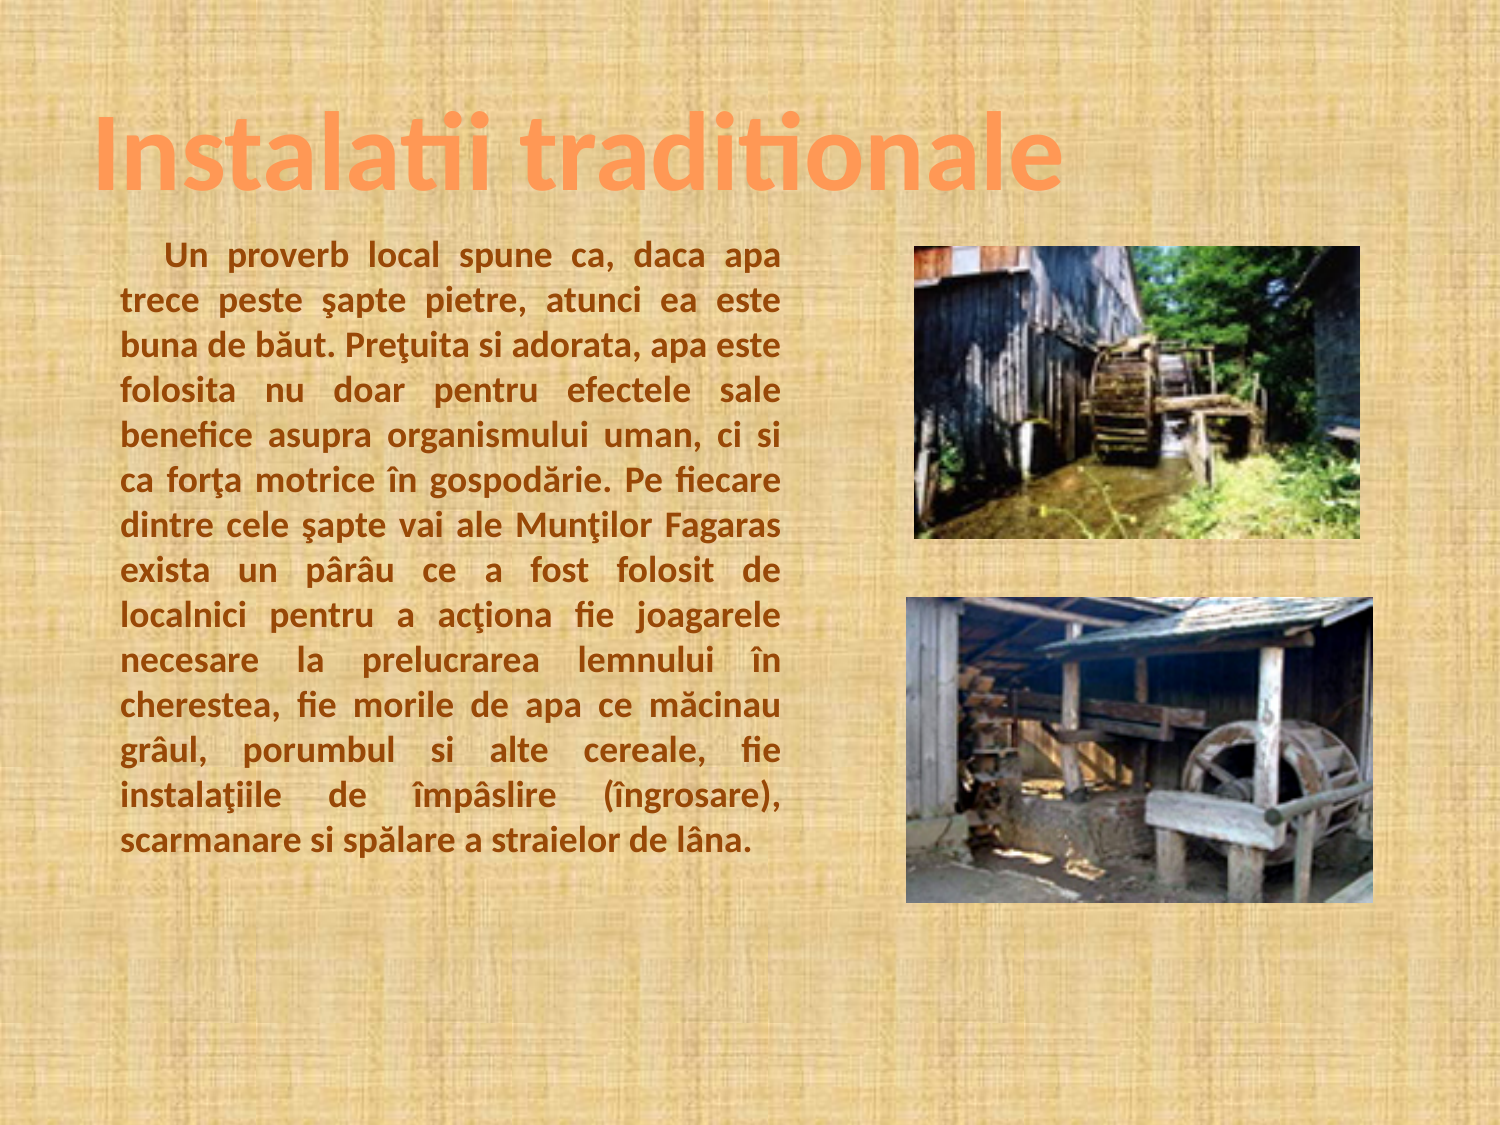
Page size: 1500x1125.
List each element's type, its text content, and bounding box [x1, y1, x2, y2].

text_box Instalatii traditionale [75, 70, 1107, 221]
picture [0, 0, 1500, 1125]
text_box Un proverb local spune ca, daca apa trece peste şapte pietre, atunci ea este buna de băut. Preţuita si adorata, apa este folosita nu doar pentru efectele sale benefice asupra organismului uman, ci si ca forţa motrice în gospodărie. Pe fiecare dintre cele şapte vai ale Munţilor Fagaras exista un pârâu ce a fost folosit de localnici pentru a acţiona fie joagarele necesare la prelucrarea lemnului în cherestea, fie morile de apa ce măcinau grâul, porumbul si alte cereale, fie instalaţiile de împâslire (îngrosare), scarmanare si spălare a straielor de lâna. [105, 222, 797, 868]
